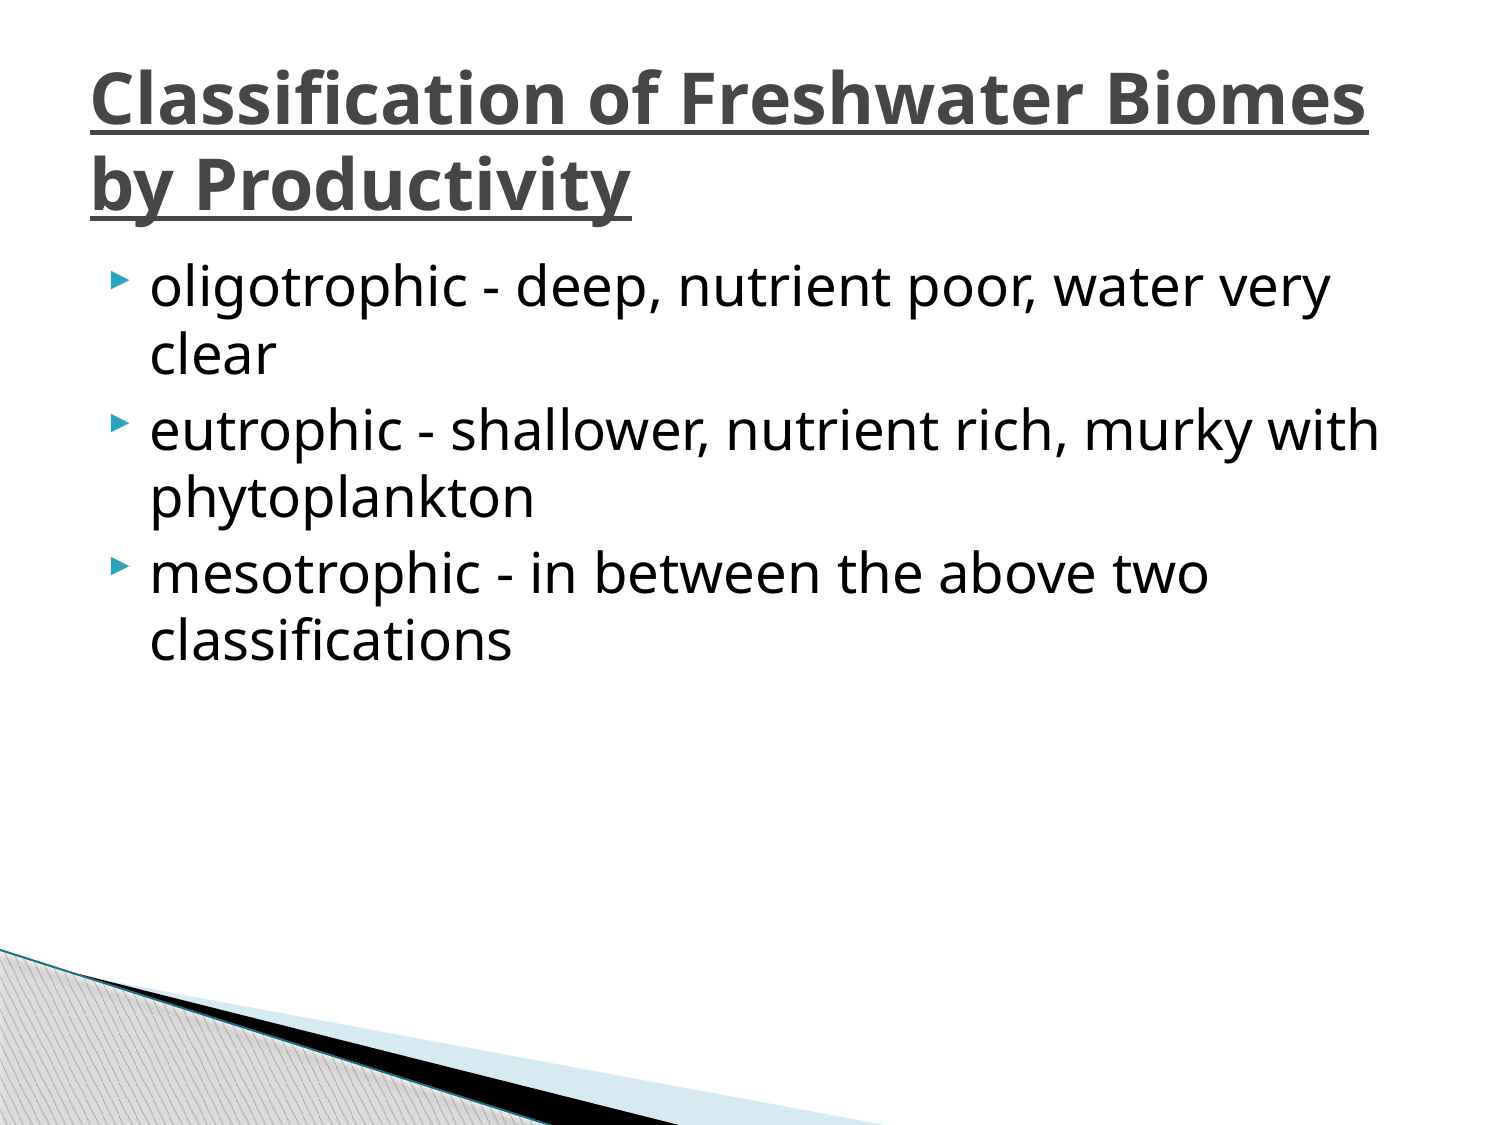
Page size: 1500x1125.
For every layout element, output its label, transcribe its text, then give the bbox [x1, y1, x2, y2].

list oligotrophic - deep, nutrient poor, water very clear eutrophic - shallower, nutrient rich, murky with phytoplankton mesotrophic - in between the above two classifications [75, 243, 1425, 763]
title Classification of Freshwater Biomes by Productivity [75, 45, 1425, 233]
